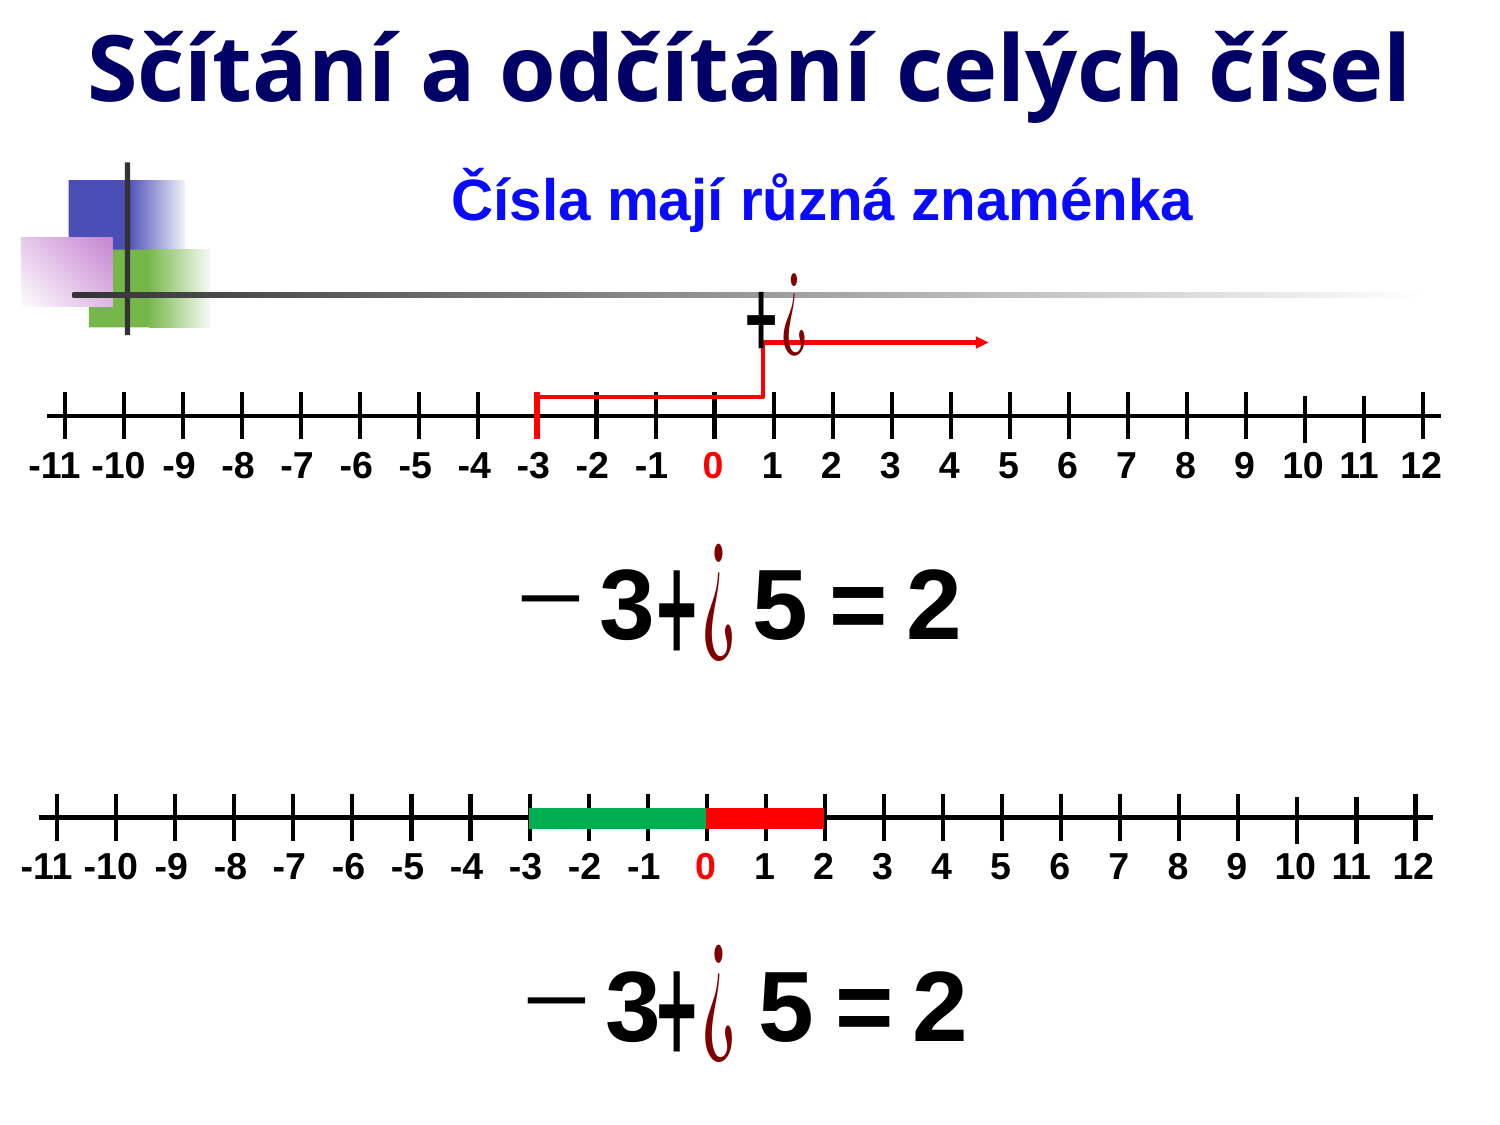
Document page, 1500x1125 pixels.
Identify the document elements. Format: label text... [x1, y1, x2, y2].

text_box 3 [857, 835, 908, 895]
text_box 3 [590, 934, 685, 1069]
text_box -9 [159, 835, 229, 895]
text_box = [820, 934, 904, 1069]
text_box 3 [865, 433, 916, 494]
text_box 12 [1377, 834, 1460, 895]
text_box 11 [1324, 433, 1385, 494]
text_box 8 [1160, 433, 1219, 494]
text_box -1 [629, 433, 691, 494]
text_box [537, 342, 989, 398]
text_box -2 [560, 835, 621, 895]
text_box -4 [448, 433, 514, 494]
text_box -6 [336, 433, 390, 494]
text_box 3 [584, 532, 679, 668]
text_box 11 [1316, 834, 1377, 895]
text_box -11 [13, 433, 103, 494]
text_box 5 [738, 532, 814, 668]
text_box 5 [975, 835, 1027, 895]
text_box 5 [983, 433, 1035, 494]
text_box -7 [268, 835, 328, 895]
text_box 10 [1259, 834, 1316, 895]
text_box -2 [567, 433, 629, 494]
text_box 9 [1219, 433, 1267, 494]
text_box 2 [806, 433, 863, 494]
text_box -8 [229, 835, 268, 895]
title Sčítání a odčítání celých čísel [0, 18, 1500, 128]
text_box -1 [621, 835, 684, 895]
text_box -5 [390, 433, 448, 494]
text_box 6 [1042, 433, 1094, 494]
text_box 5 [744, 934, 820, 1069]
text_box 1 [747, 433, 798, 494]
text_box 4 [916, 835, 968, 895]
text_box 10 [1267, 433, 1324, 494]
text_box = [814, 532, 898, 668]
text_box -9 [166, 433, 237, 494]
text_box -10 [103, 433, 166, 494]
text_box 8 [1152, 835, 1211, 895]
text_box -6 [328, 835, 382, 895]
text_box Čísla mají různá znaménka [236, 154, 1410, 240]
text_box 9 [1211, 835, 1259, 895]
text_box -3 [506, 835, 560, 895]
text_box 7 [1093, 835, 1145, 895]
text_box 7 [1101, 433, 1153, 494]
text_box -11 [5, 834, 96, 895]
text_box -4 [440, 835, 506, 895]
text_box -10 [96, 834, 159, 895]
text_box 6 [1034, 835, 1086, 895]
text_box 12 [1385, 433, 1468, 494]
text_box 2 [798, 835, 855, 895]
text_box 0 [684, 835, 732, 895]
text_box -8 [237, 433, 275, 494]
text_box -7 [275, 433, 336, 494]
text_box 1 [739, 835, 790, 895]
text_box -3 [514, 433, 567, 494]
text_box -5 [382, 835, 440, 895]
text_box 0 [691, 433, 740, 494]
text_box 4 [924, 433, 976, 494]
